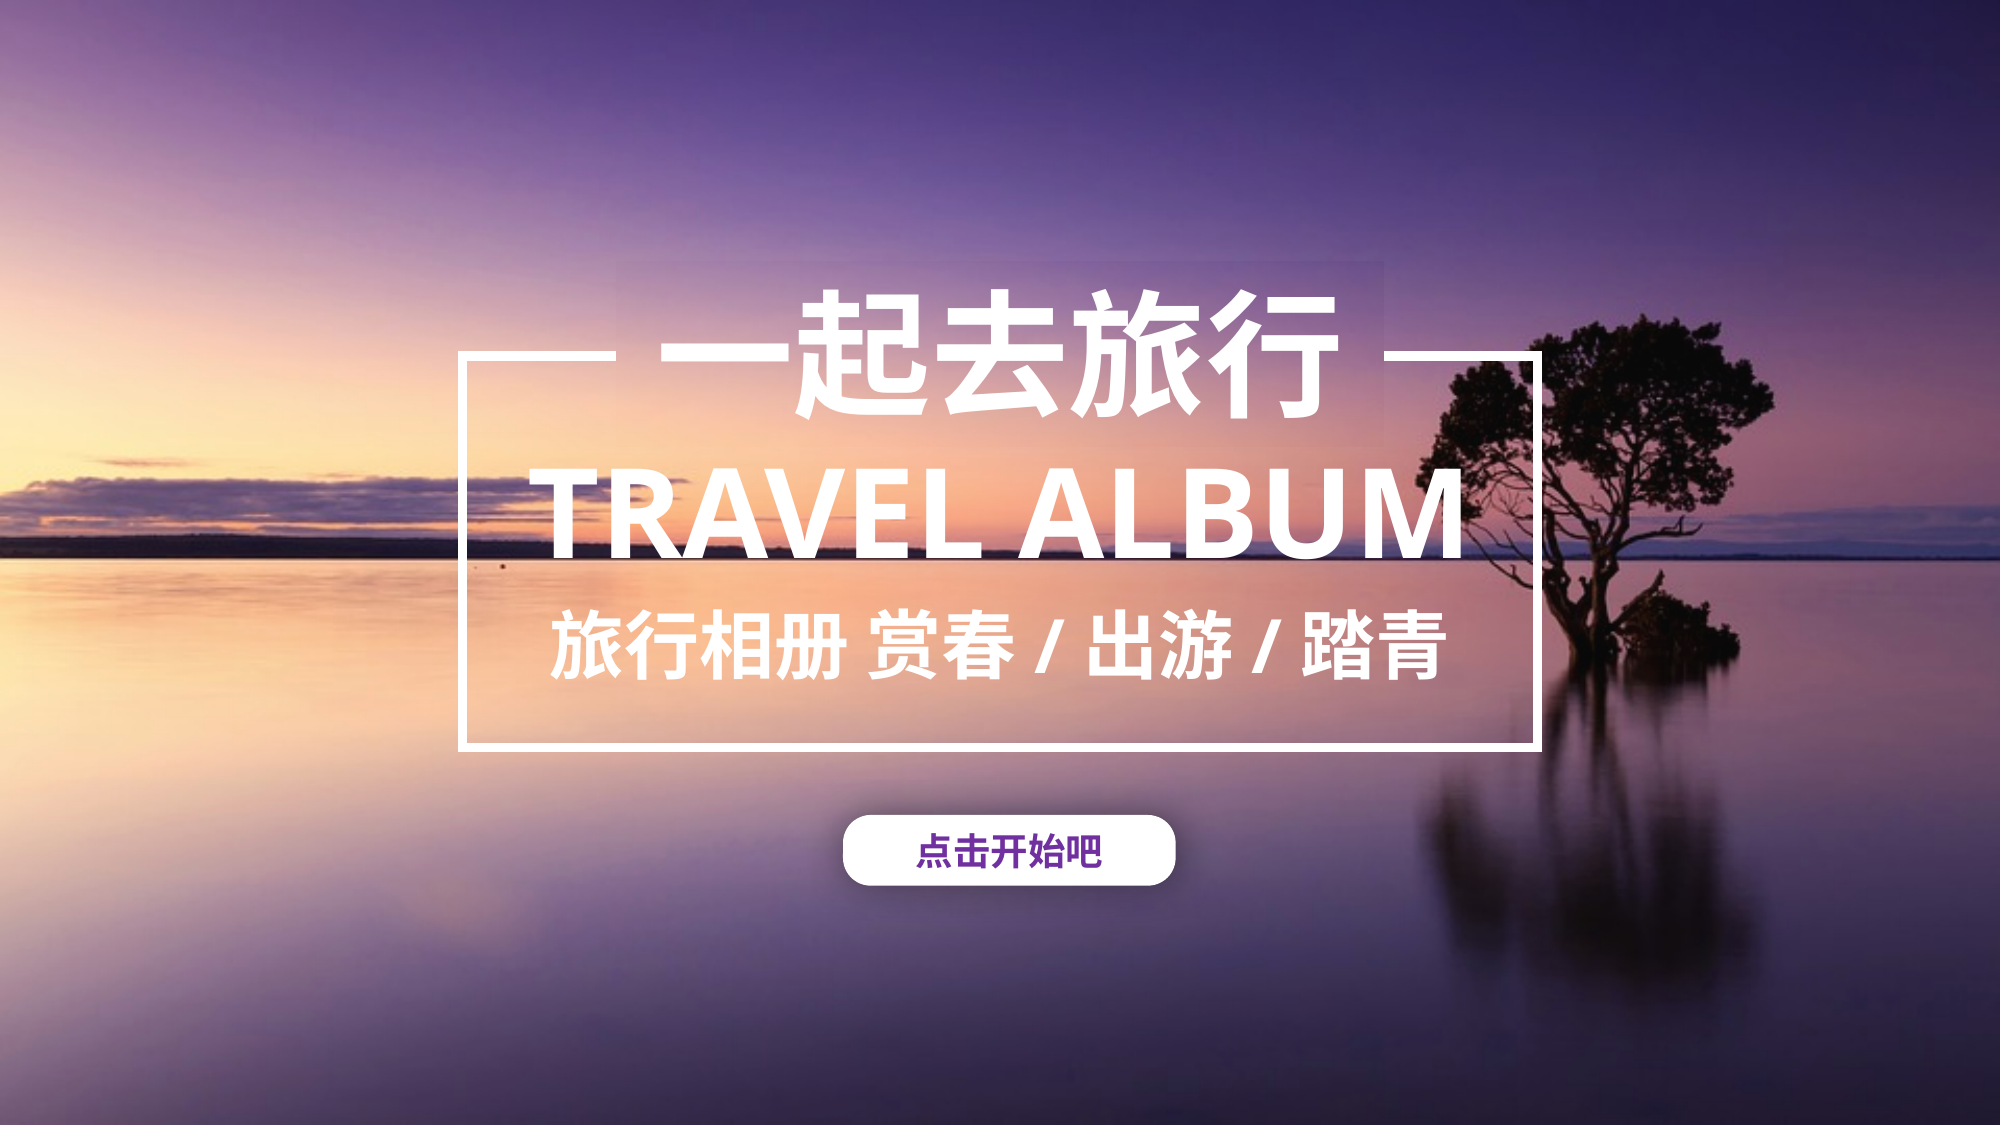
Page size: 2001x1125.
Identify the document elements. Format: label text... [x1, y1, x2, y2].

text_box 一起去旅行 [616, 261, 1384, 265]
text_box 点击开始吧 [842, 814, 1176, 886]
picture [0, 0, 2000, 1125]
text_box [462, 265, 1538, 748]
